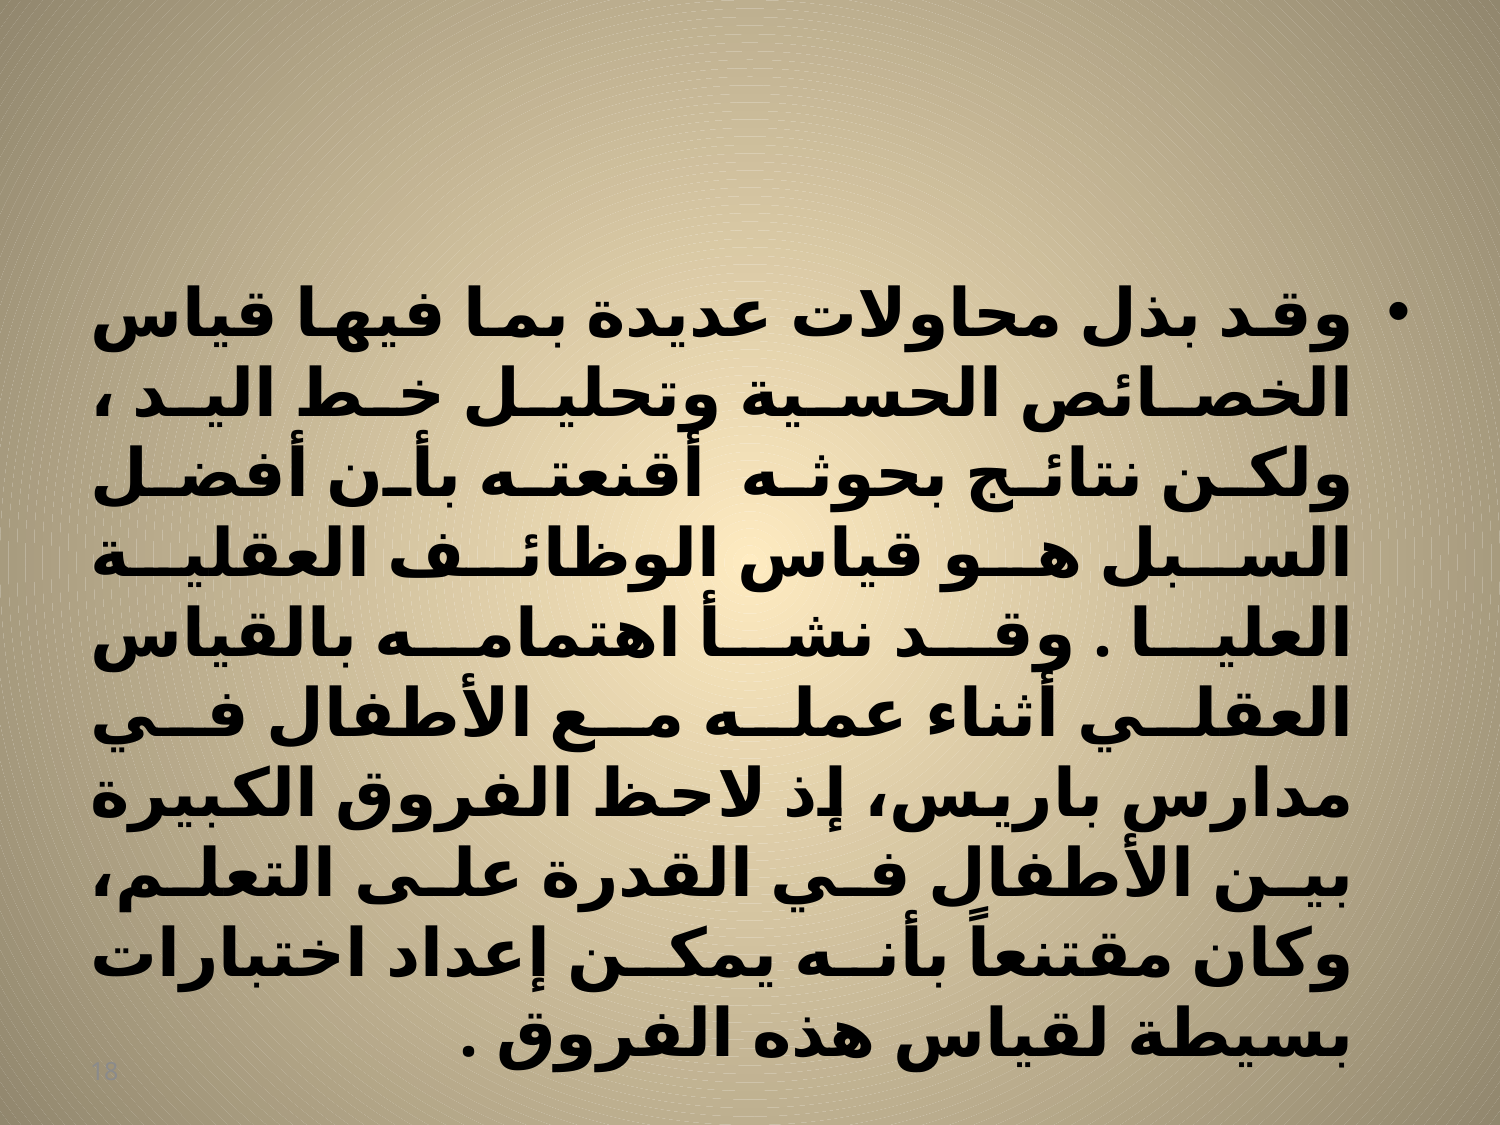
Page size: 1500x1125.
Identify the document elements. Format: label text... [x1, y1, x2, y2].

slide_number 18 [75, 1042, 425, 1103]
list وقد بذل محاولات عديدة بما فيها قياس الخصائص الحسية وتحليل خط اليد ، ولكن نتائج بحوثه أقنعته بأن أفضل السبل هو قياس الوظائف العقلية العليا . وقد نشأ اهتمامه بالقياس العقلي أثناء عمله مع الأطفال في مدارس باريس، إذ لاحظ الفروق الكبيرة بين الأطفال في القدرة على التعلم، وكان مقتنعاً بأنه يمكن إعداد اختبارات بسيطة لقياس هذه الفروق . [75, 262, 1425, 1005]
